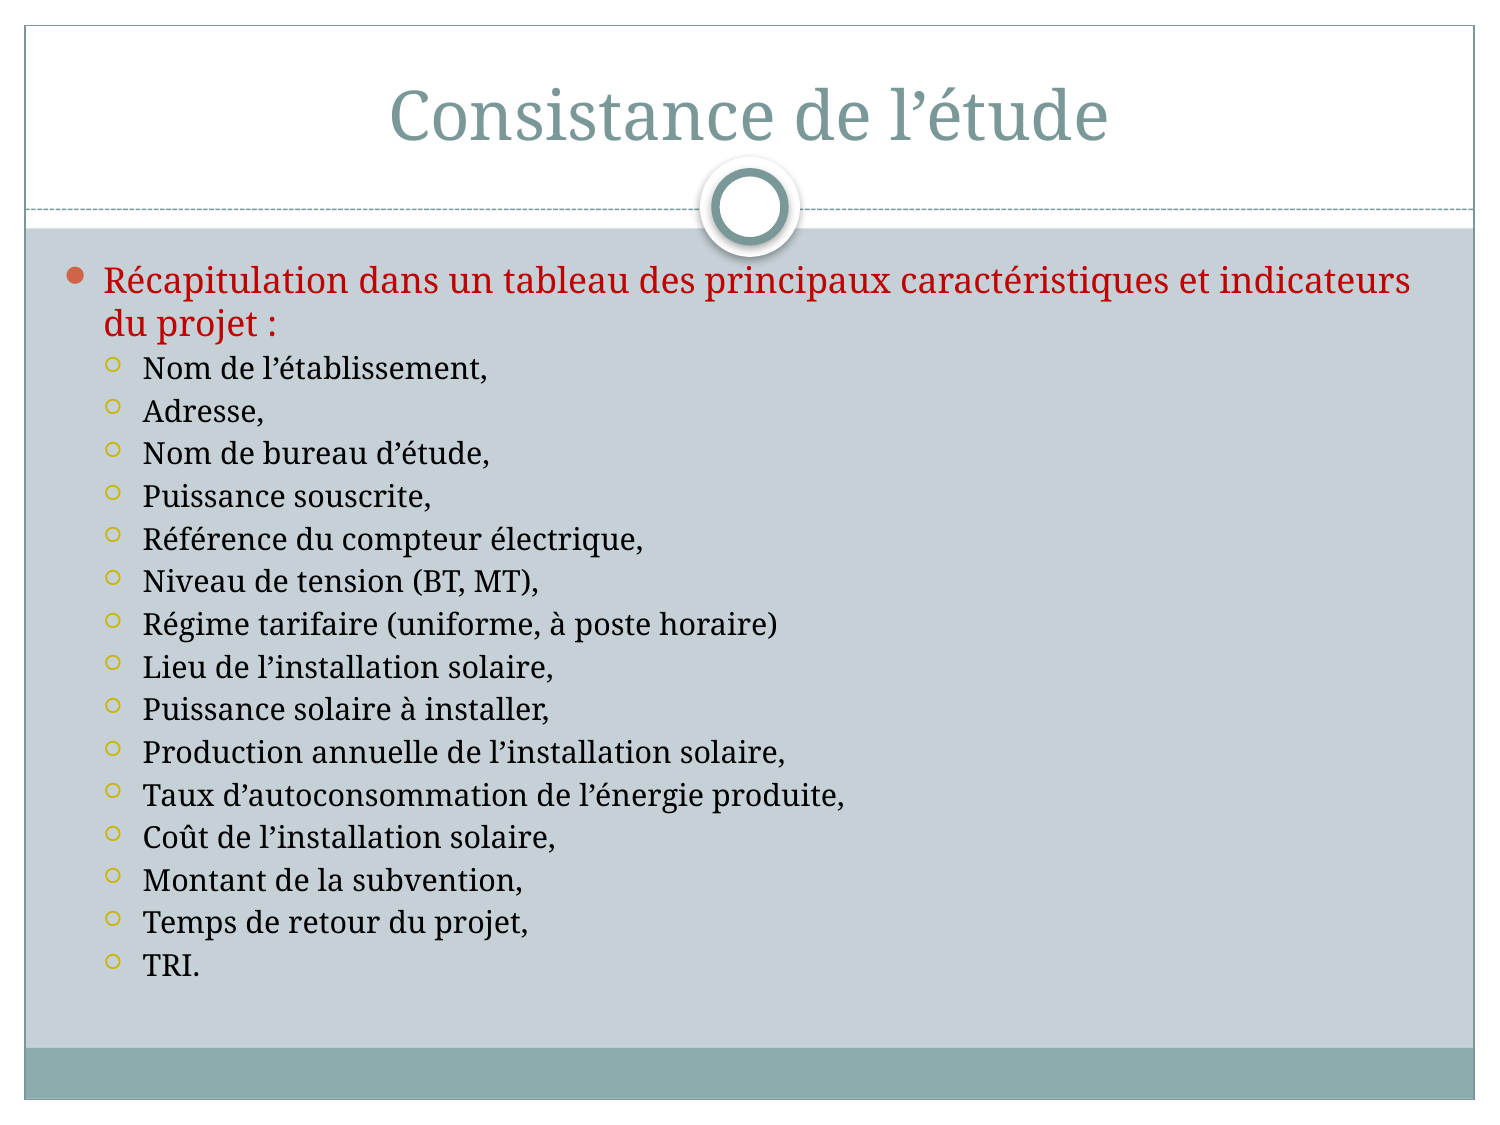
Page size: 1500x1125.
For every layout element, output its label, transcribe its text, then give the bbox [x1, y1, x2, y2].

list Récapitulation dans un tableau des principaux caractéristiques et indicateurs du projet : Nom de l’établissement, Adresse, Nom de bureau d’étude, Puissance souscrite, Référence du compteur électrique, Niveau de tension (BT, MT), Régime tarifaire (uniforme, à poste horaire) Lieu de l’installation solaire, Puissance solaire à installer, Production annuelle de l’installation solaire, Taux d’autoconsommation de l’énergie produite, Coût de l’installation solaire, Montant de la subvention, Temps de retour du projet, TRI. [49, 250, 1445, 1001]
title Consistance de l’étude [49, 37, 1450, 162]
